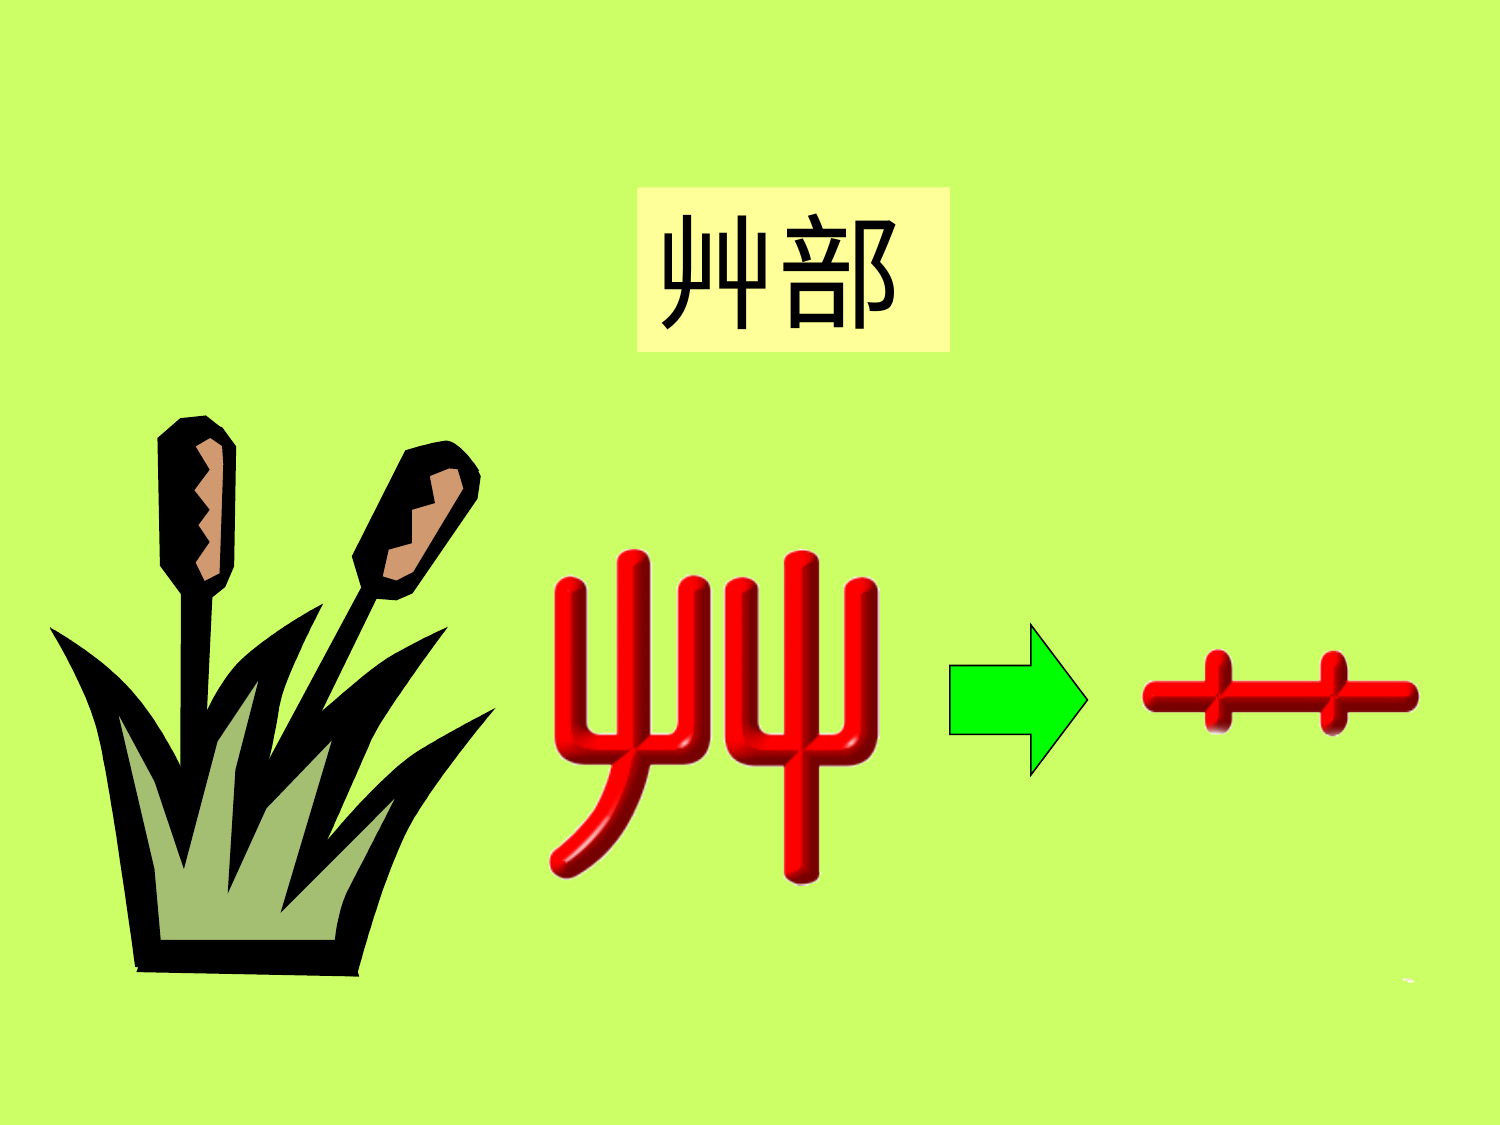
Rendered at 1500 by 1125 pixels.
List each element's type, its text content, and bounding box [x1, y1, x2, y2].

picture [49, 412, 501, 982]
picture [549, 549, 881, 886]
text_box [949, 624, 1088, 775]
picture [1137, 649, 1426, 1013]
text_box 艸部 [637, 187, 950, 353]
